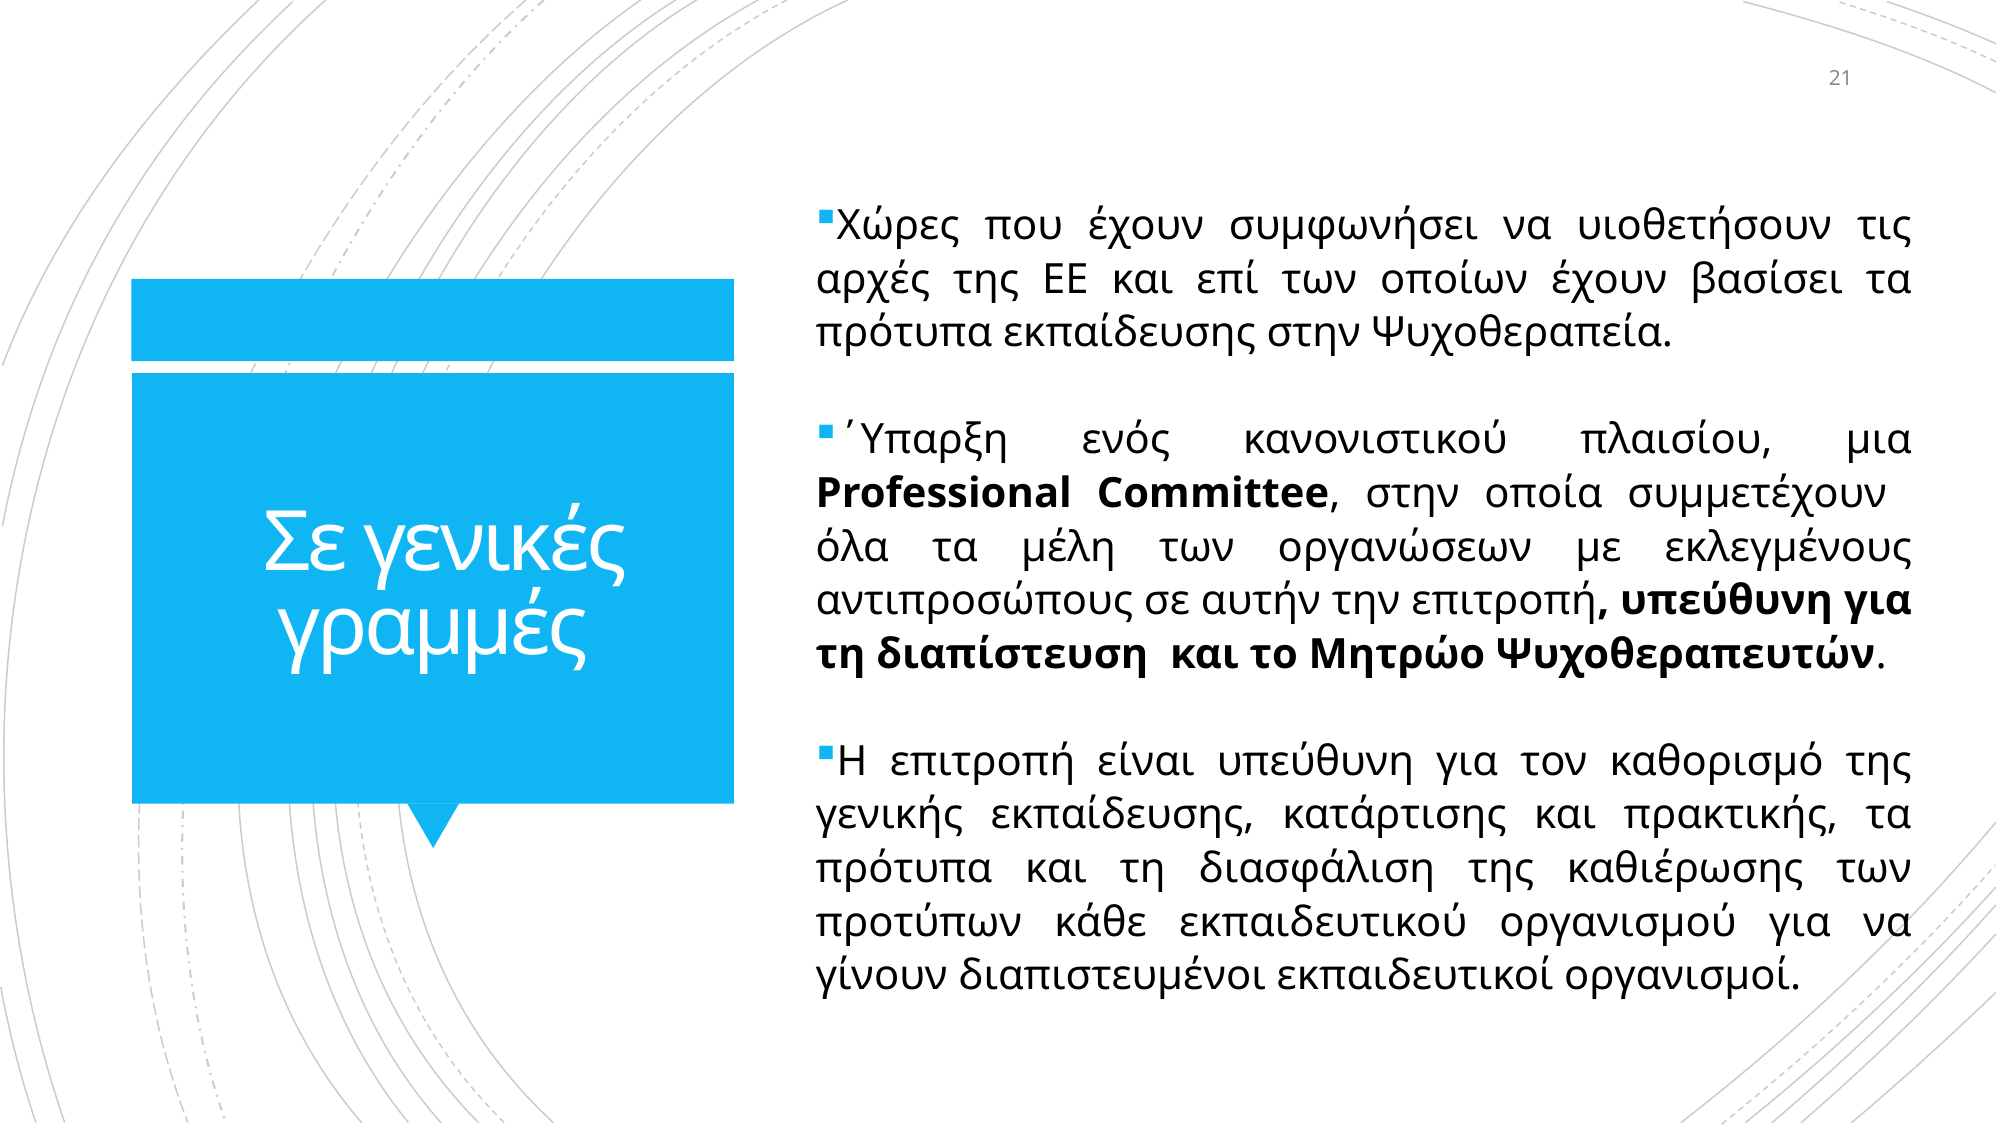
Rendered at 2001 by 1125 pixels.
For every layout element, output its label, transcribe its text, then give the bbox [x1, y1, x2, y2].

title Σε γενικές γραμμές [145, 385, 720, 789]
slide_number 21 [1717, 52, 1868, 105]
list Xώρες που έχουν συμφωνήσει να υιοθετήσουν τις αρχές της ΕΕ και επί των οποίων έχουν βασίσει τα πρότυπα εκπαίδευσης στην Ψυχοθεραπεία. ΄Υπαρξη ενός κανονιστικού πλαισίου, μια Professional Committee, στην οποία συμμετέχουν όλα τα μέλη των οργανώσεων με εκλεγμένους αντιπροσώπους σε αυτήν την επιτροπή, υπεύθυνη για τη διαπίστευση και το Μητρώο Ψυχοθεραπευτών. Η επιτροπή είναι υπεύθυνη για τον καθορισμό της γενικής εκπαίδευσης, κατάρτισης και πρακτικής, τα πρότυπα και τη διασφάλιση της καθιέρωσης των προτύπων κάθε εκπαιδευτικού οργανισμού για να γίνουν διαπιστευμένοι εκπαιδευτικοί οργανισμοί. [800, 52, 1928, 1095]
